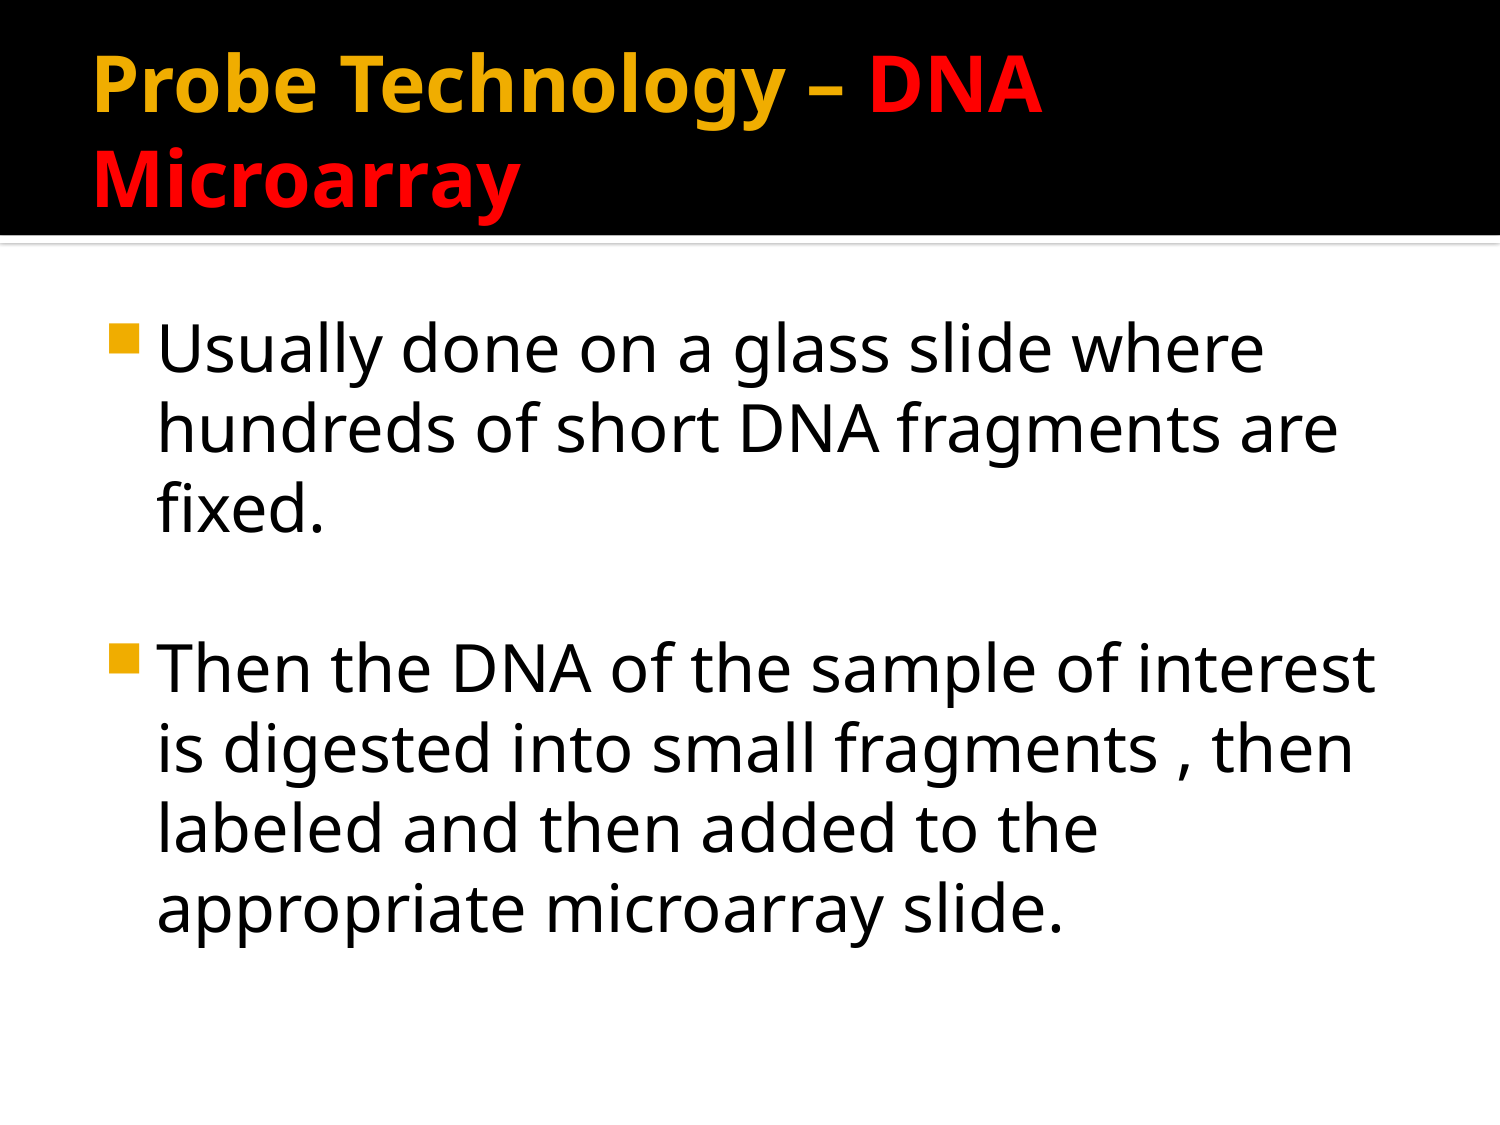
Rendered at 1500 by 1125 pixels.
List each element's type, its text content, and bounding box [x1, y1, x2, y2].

list Usually done on a glass slide where hundreds of short DNA fragments are fixed. Then the DNA of the sample of interest is digested into small fragments , then labeled and then added to the appropriate microarray slide. [75, 291, 1425, 1050]
title Probe Technology – DNA Microarray [75, 25, 1425, 231]
